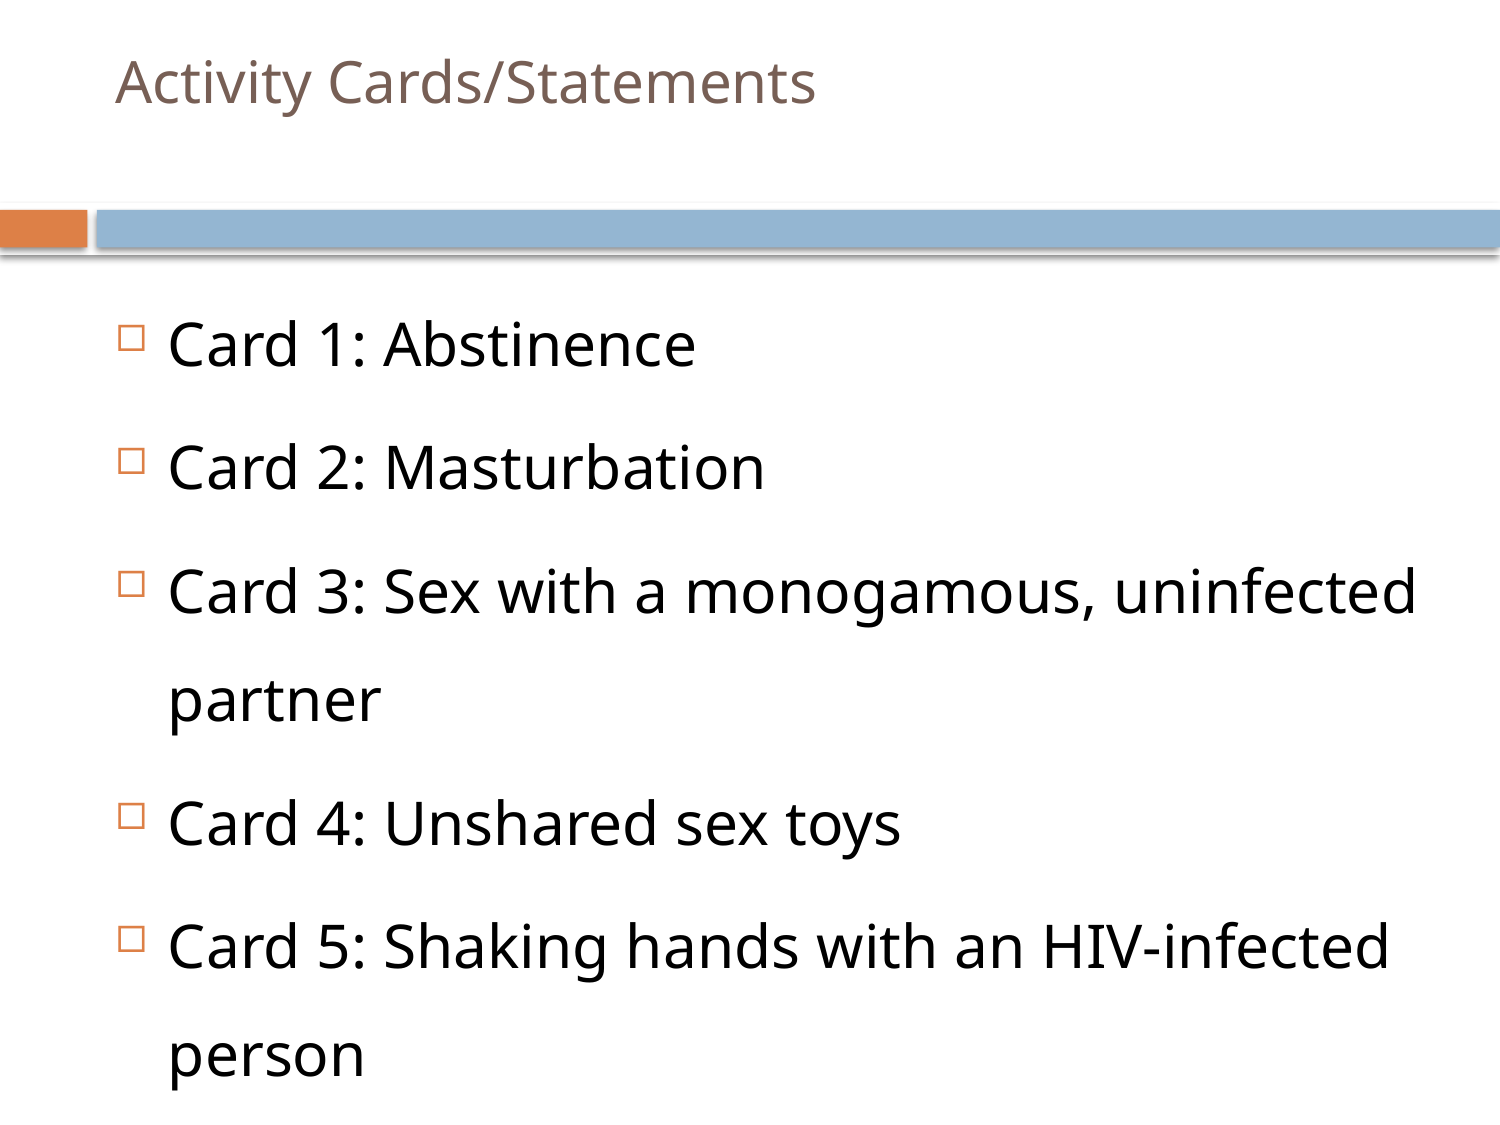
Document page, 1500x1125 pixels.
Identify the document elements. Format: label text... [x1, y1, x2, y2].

title Activity Cards/Statements [100, 37, 1439, 201]
list Card 1: Abstinence Card 2: Masturbation Card 3: Sex with a monogamous, uninfected partner Card 4: Unshared sex toys Card 5: Shaking hands with an HIV-infected person [100, 262, 1439, 1088]
